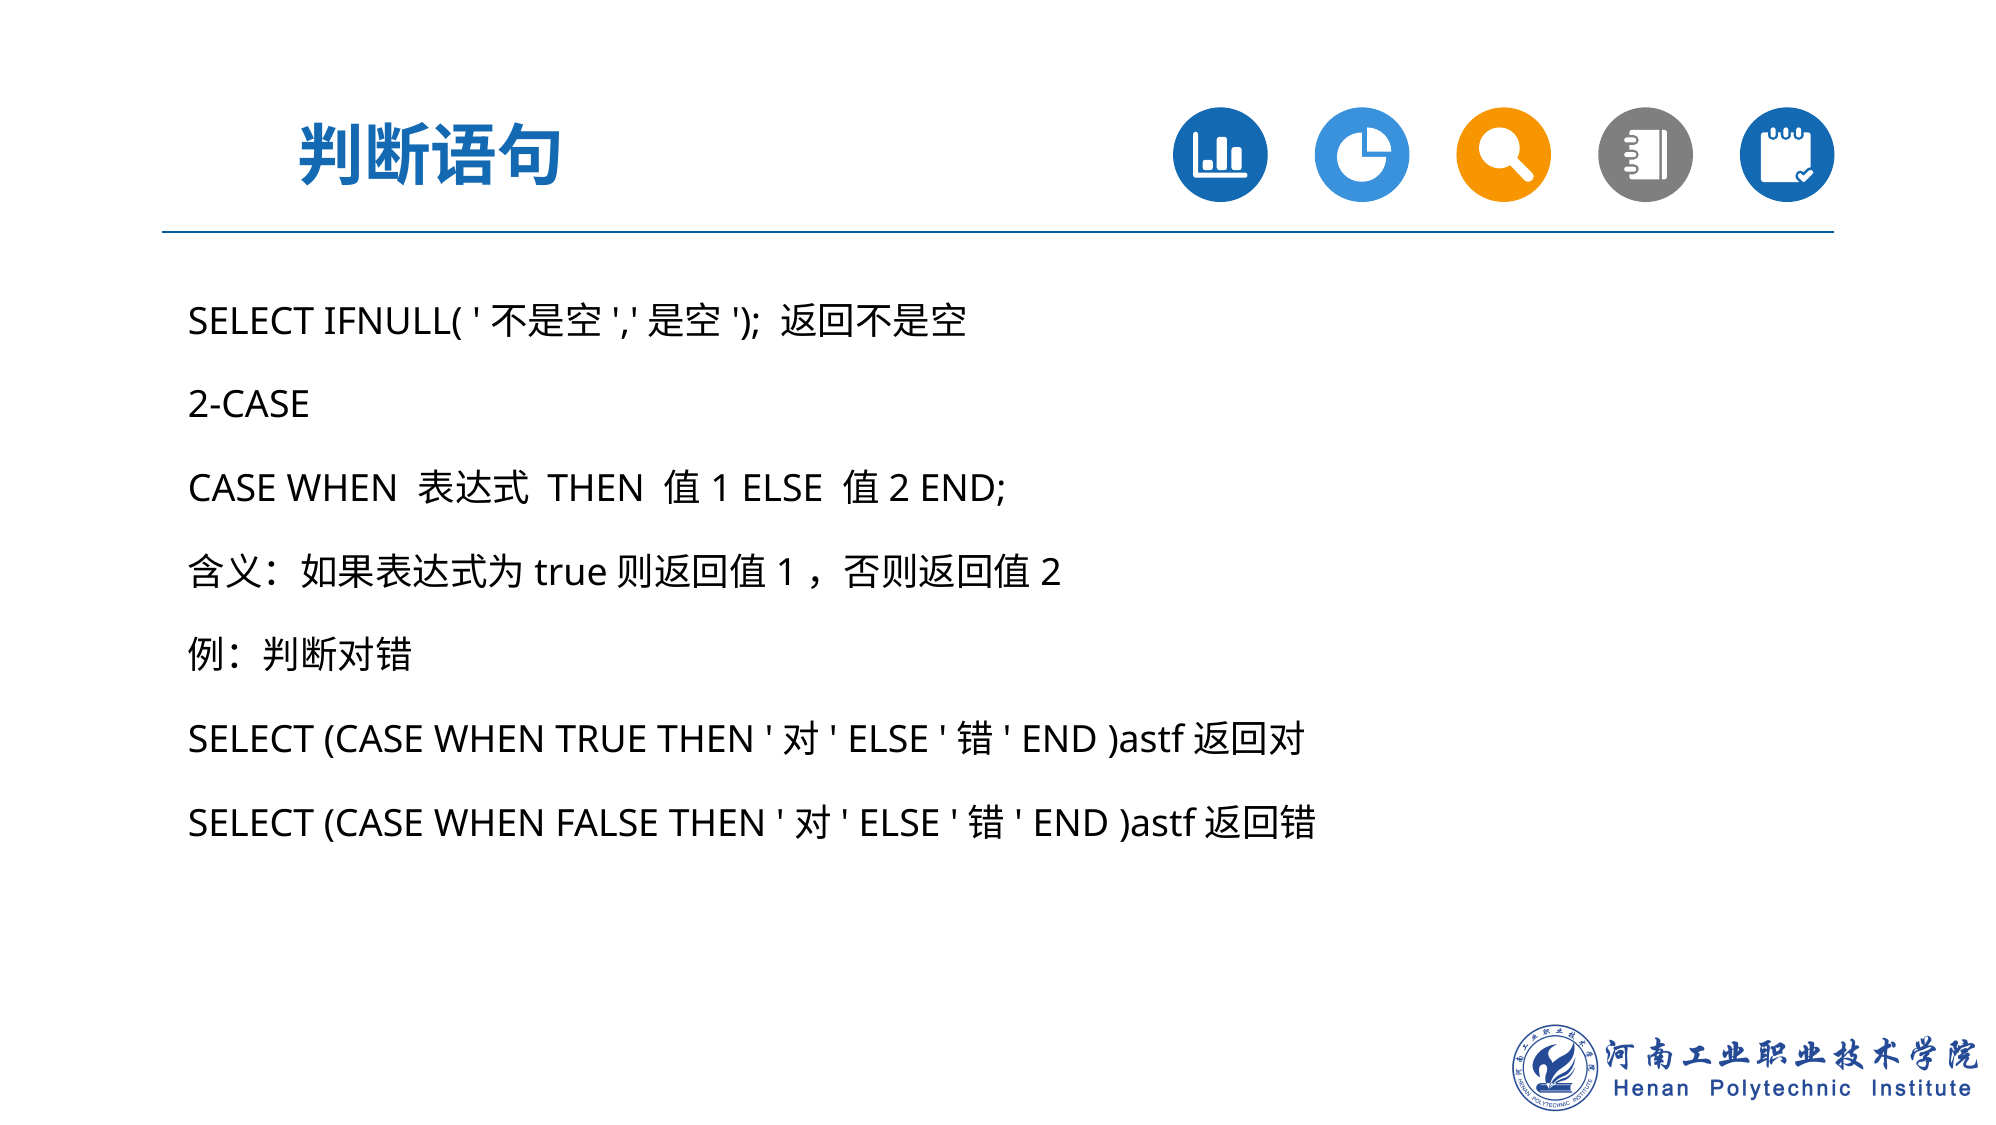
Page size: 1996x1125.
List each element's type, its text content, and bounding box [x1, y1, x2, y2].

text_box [1172, 107, 1268, 203]
text_box 判断语句 [110, 93, 752, 203]
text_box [1598, 107, 1694, 203]
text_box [1739, 107, 1835, 203]
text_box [1456, 107, 1552, 203]
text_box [1314, 107, 1410, 203]
picture [1493, 1020, 1984, 1118]
text_box SELECT IFNULL( '不是空','是空'); 返回不是空 2-CASE CASE WHEN 表达式 THEN 值1 ELSE 值2 END; 含义：如果表达式为true则返回值1，否则返回值2 例：判断对错 SELECT (CASE WHEN TRUE THEN '对' ELSE '错' END )astf返回对 SELECT (CASE WHEN FALSE THEN '对' ELSE '错' END )astf返回错 [167, 243, 1668, 851]
